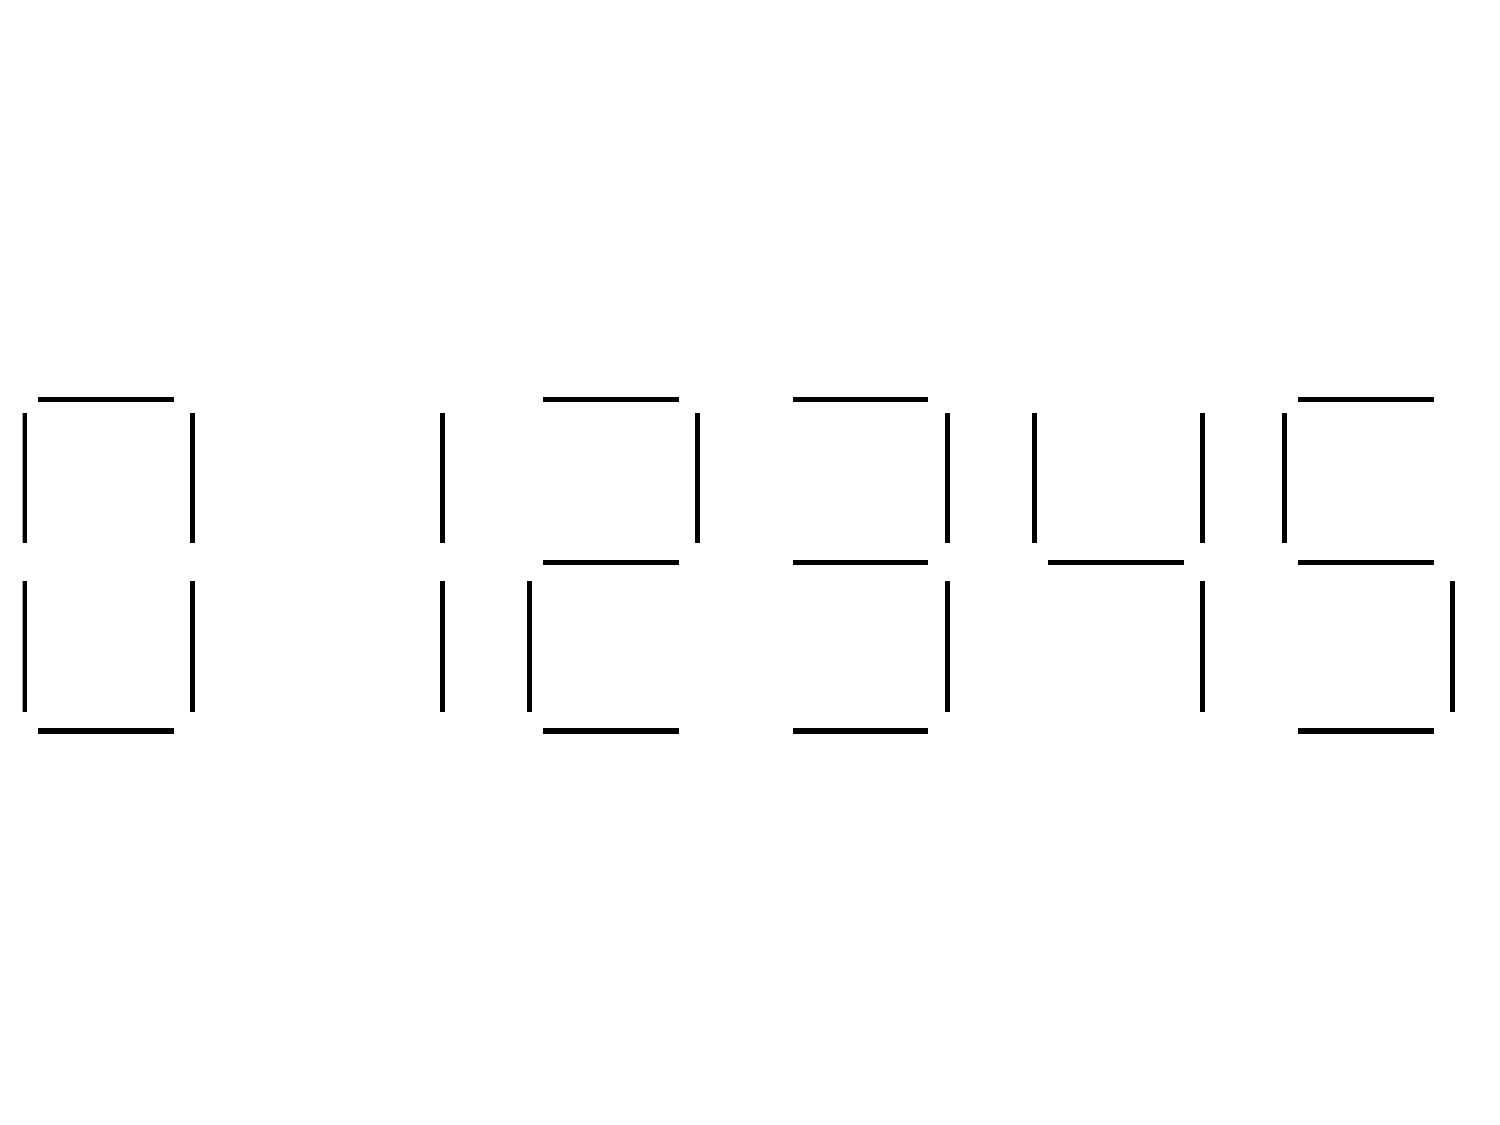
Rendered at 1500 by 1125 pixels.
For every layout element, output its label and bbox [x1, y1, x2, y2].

picture [22, 396, 1483, 734]
